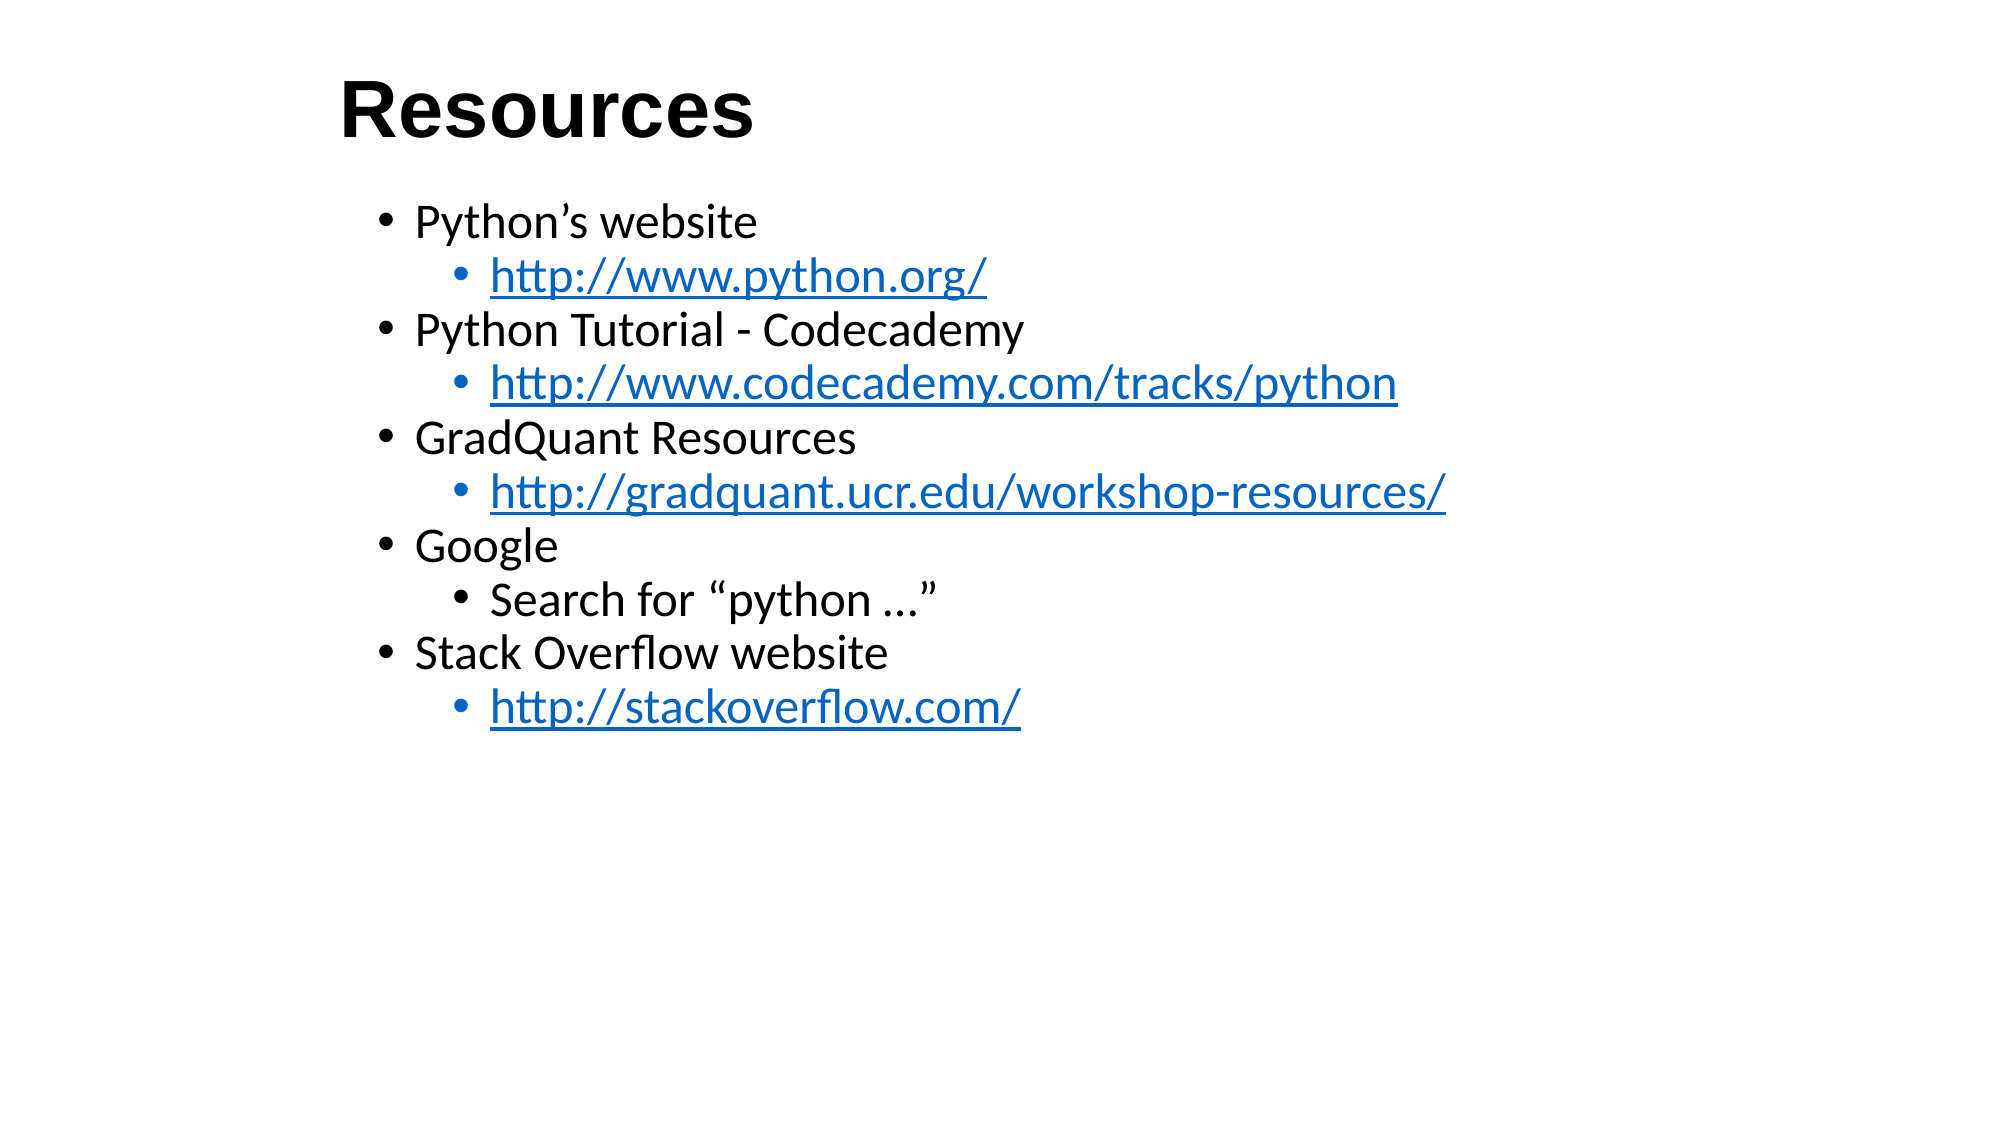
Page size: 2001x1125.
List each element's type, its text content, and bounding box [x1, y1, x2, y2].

title Resources [324, 37, 1550, 163]
list Python’s website http://www.python.org/ Python Tutorial - Codecademy http://www.codecademy.com/tracks/python GradQuant Resources http://gradquant.ucr.edu/workshop-resources/ Google Search for “python …” Stack Overflow website http://stackoverflow.com/ [324, 187, 1675, 1025]
